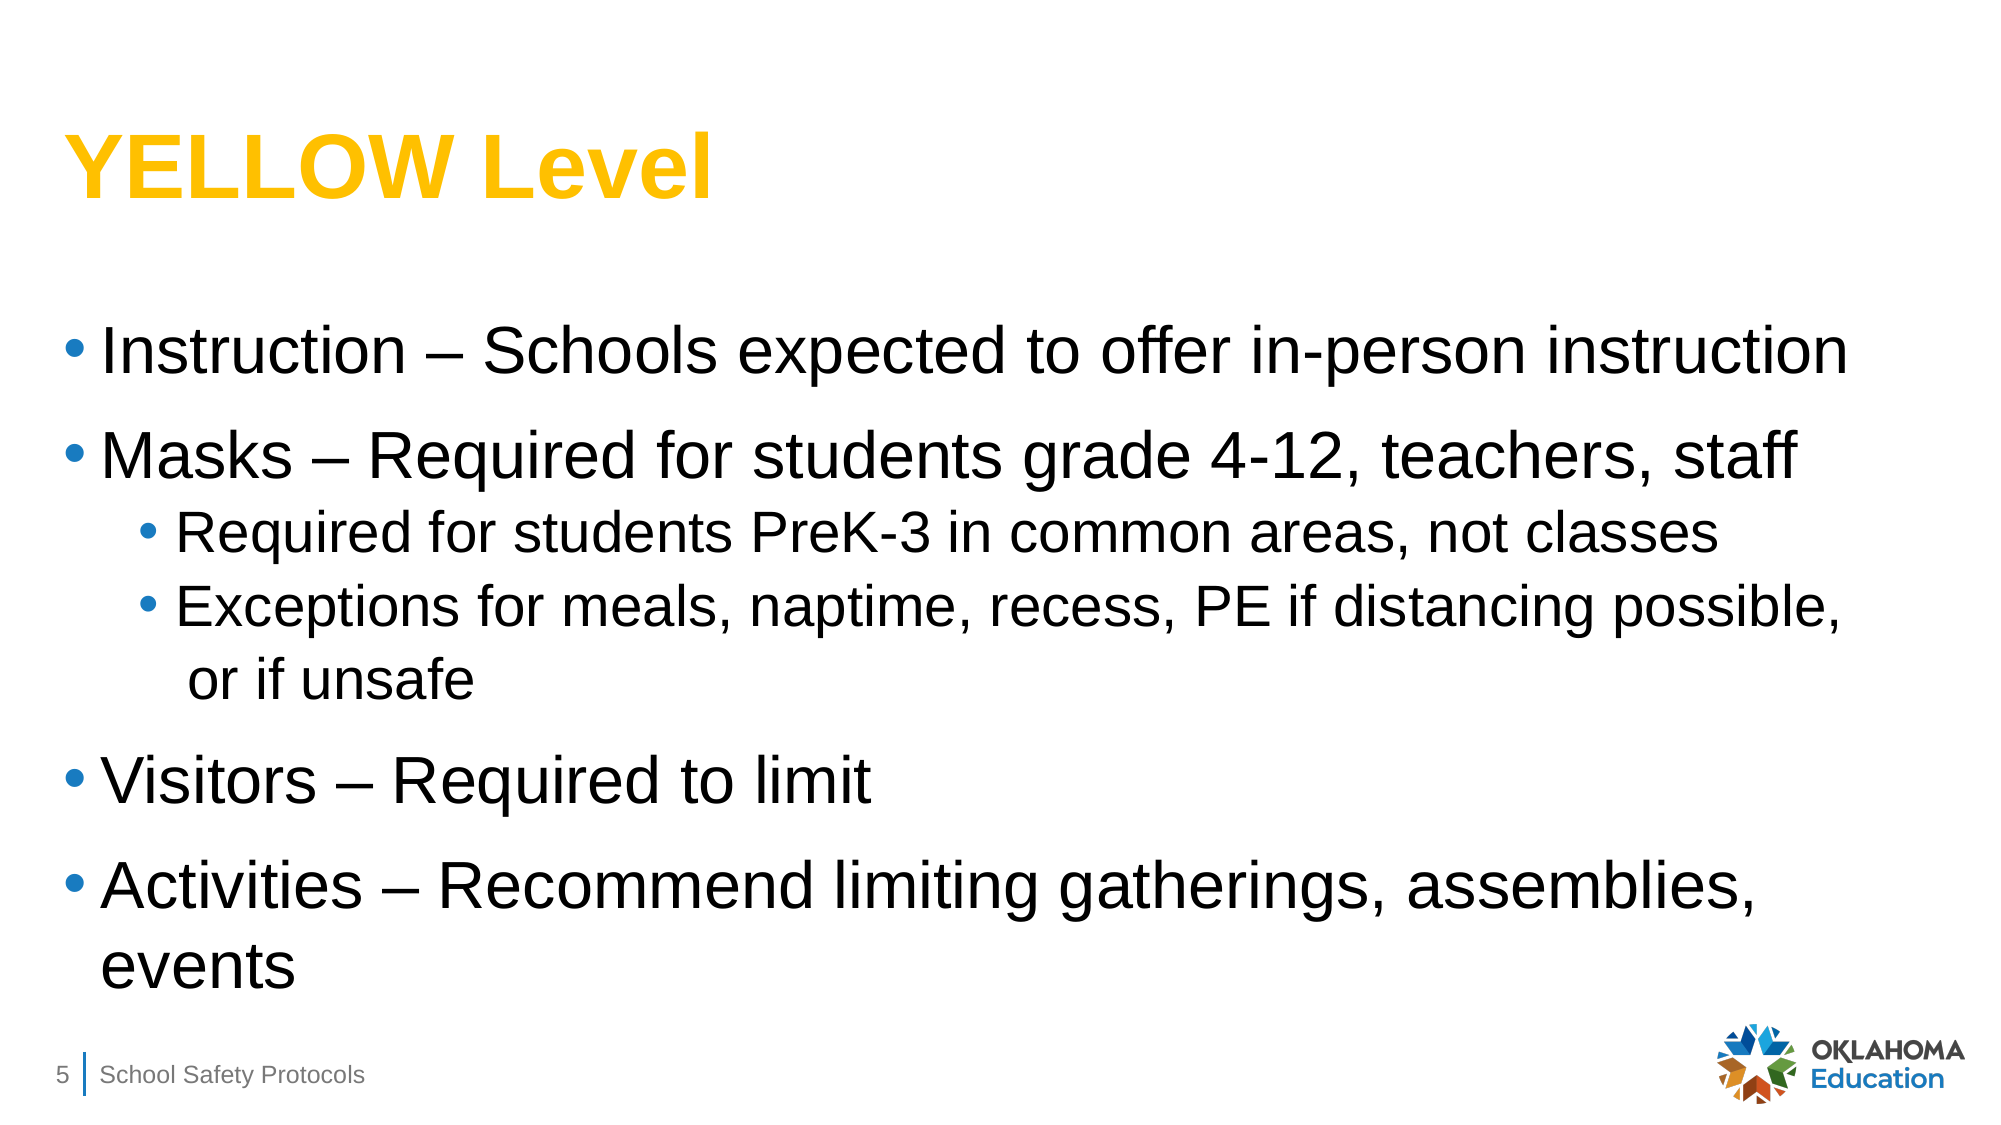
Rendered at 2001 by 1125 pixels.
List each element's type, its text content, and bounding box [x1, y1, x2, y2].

picture [1717, 1024, 1965, 1104]
list Instruction – Schools expected to offer in-person instruction Masks – Required for students grade 4-12, teachers, staff Required for students PreK-3 in common areas, not classes Exceptions for meals, naptime, recess, PE if distancing possible, or if unsafe Visitors – Required to limit Activities – Recommend limiting gatherings, assemblies, events [48, 299, 1952, 1014]
title YELLOW Level [48, 59, 1952, 278]
slide_number 5 [0, 1043, 85, 1104]
footer School Safety Protocols [85, 1043, 1063, 1104]
